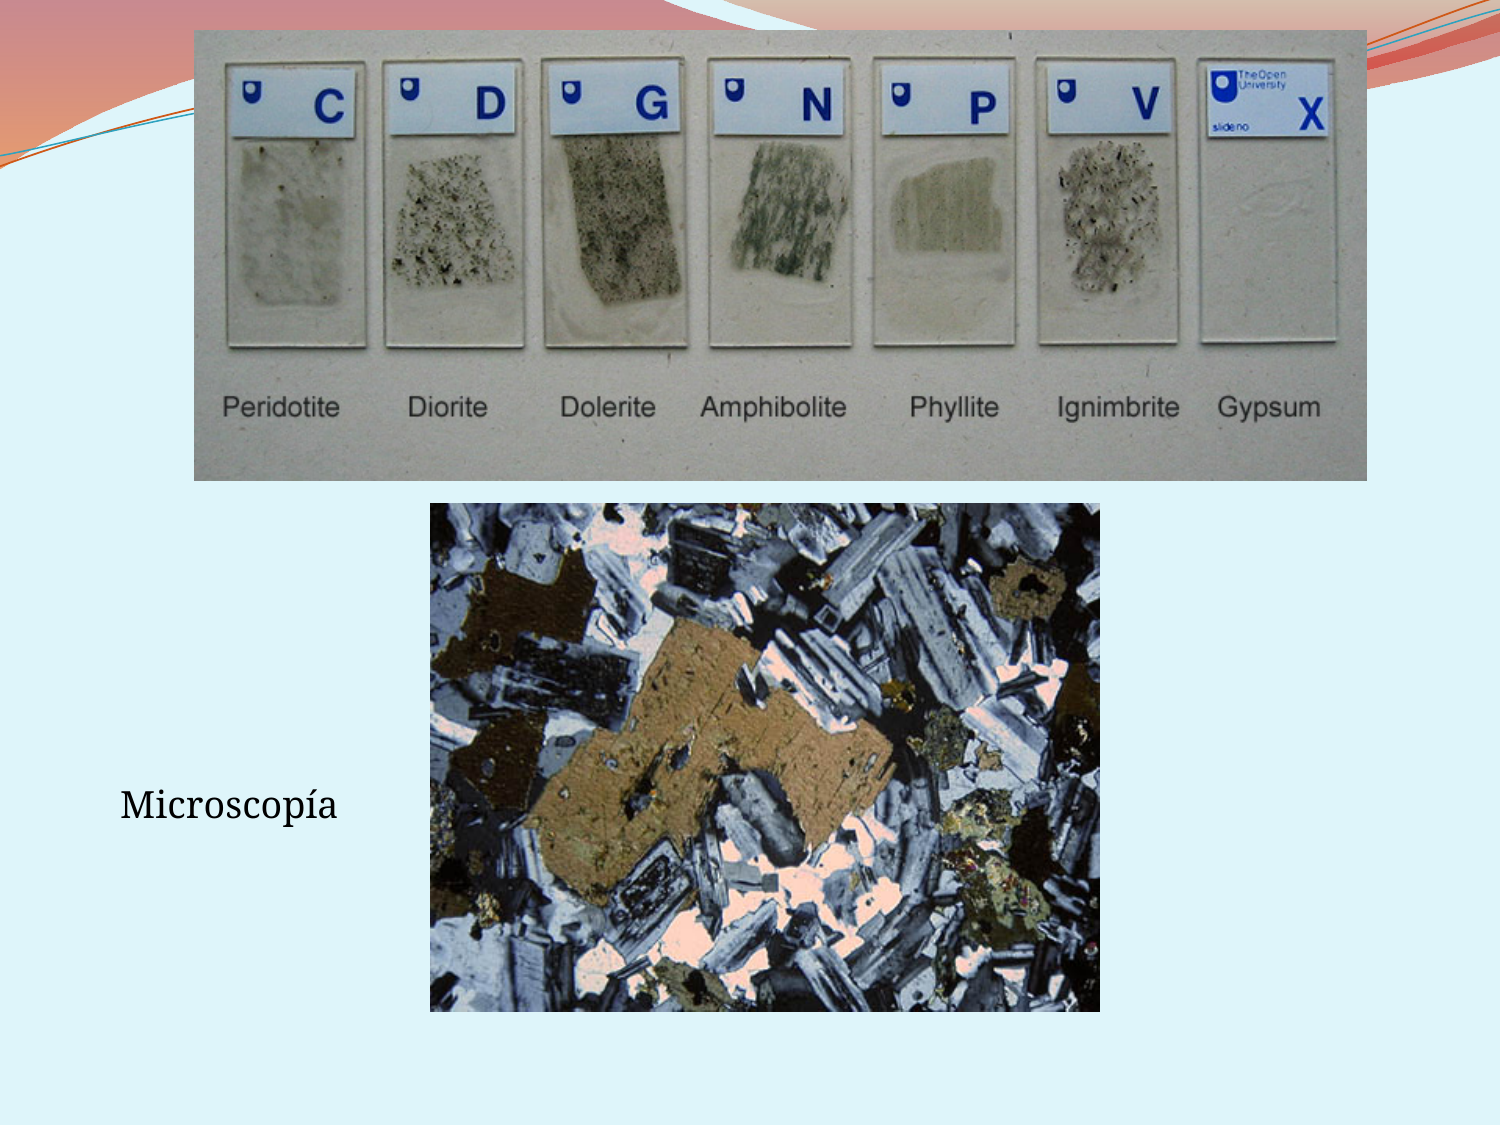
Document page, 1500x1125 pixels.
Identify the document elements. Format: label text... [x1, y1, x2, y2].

picture [430, 503, 1100, 1012]
text_box Microscopía [105, 773, 399, 834]
picture [194, 30, 1367, 482]
